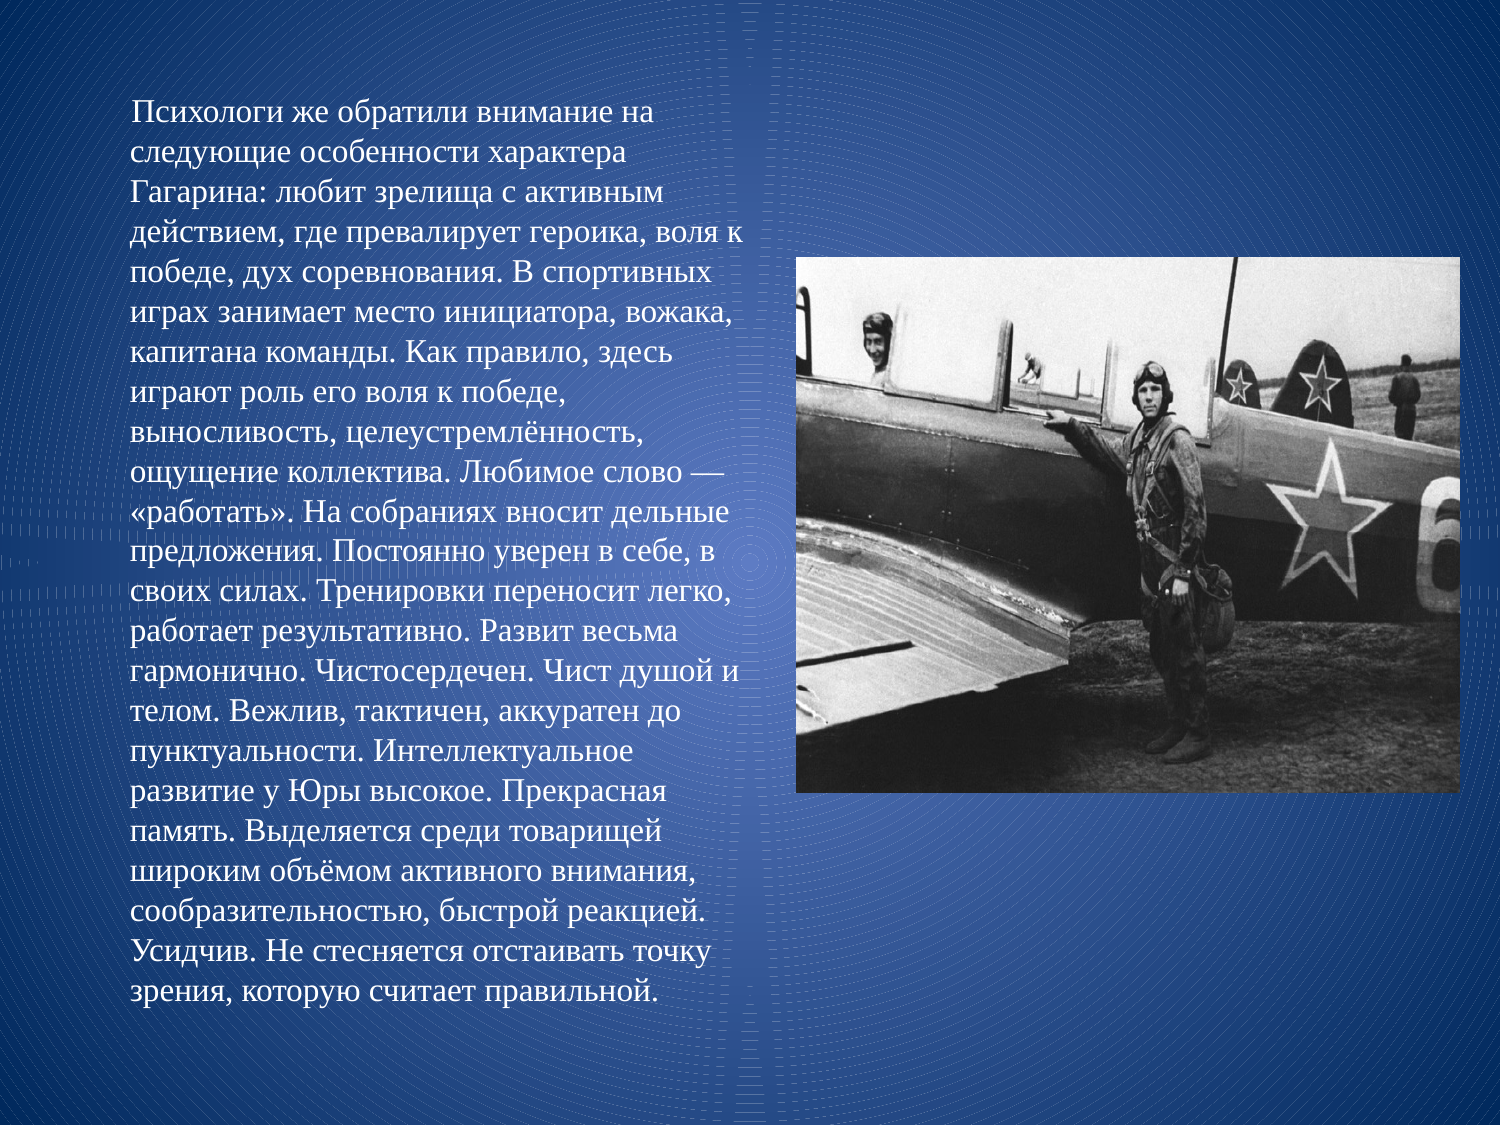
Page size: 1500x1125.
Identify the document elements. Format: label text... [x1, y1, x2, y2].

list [796, 257, 1460, 793]
list Психологи же обратили внимание на следующие особенности характера Гагарина: любит зрелища с активным действием, где превалирует героика, воля к победе, дух соревнования. В спортивных играх занимает место инициатора, вожака, капитана команды. Как правило, здесь играют роль его воля к победе, выносливость, целеустремлённость, ощущение коллектива. Любимое слово — «работать». На собраниях вносит дельные предложения. Постоянно уверен в себе, в своих силах. Тренировки переносит легко, работает результативно. Развит весьма гармонично. Чистосердечен. Чист душой и телом. Вежлив, тактичен, аккуратен до пунктуальности. Интеллектуальное развитие у Юры высокое. Прекрасная память. Выделяется среди товарищей широким объёмом активного внимания, сообразительностью, быстрой реакцией. Усидчив. Не стесняется отстаивать точку зрения, которую считает правильной. [58, 82, 761, 973]
